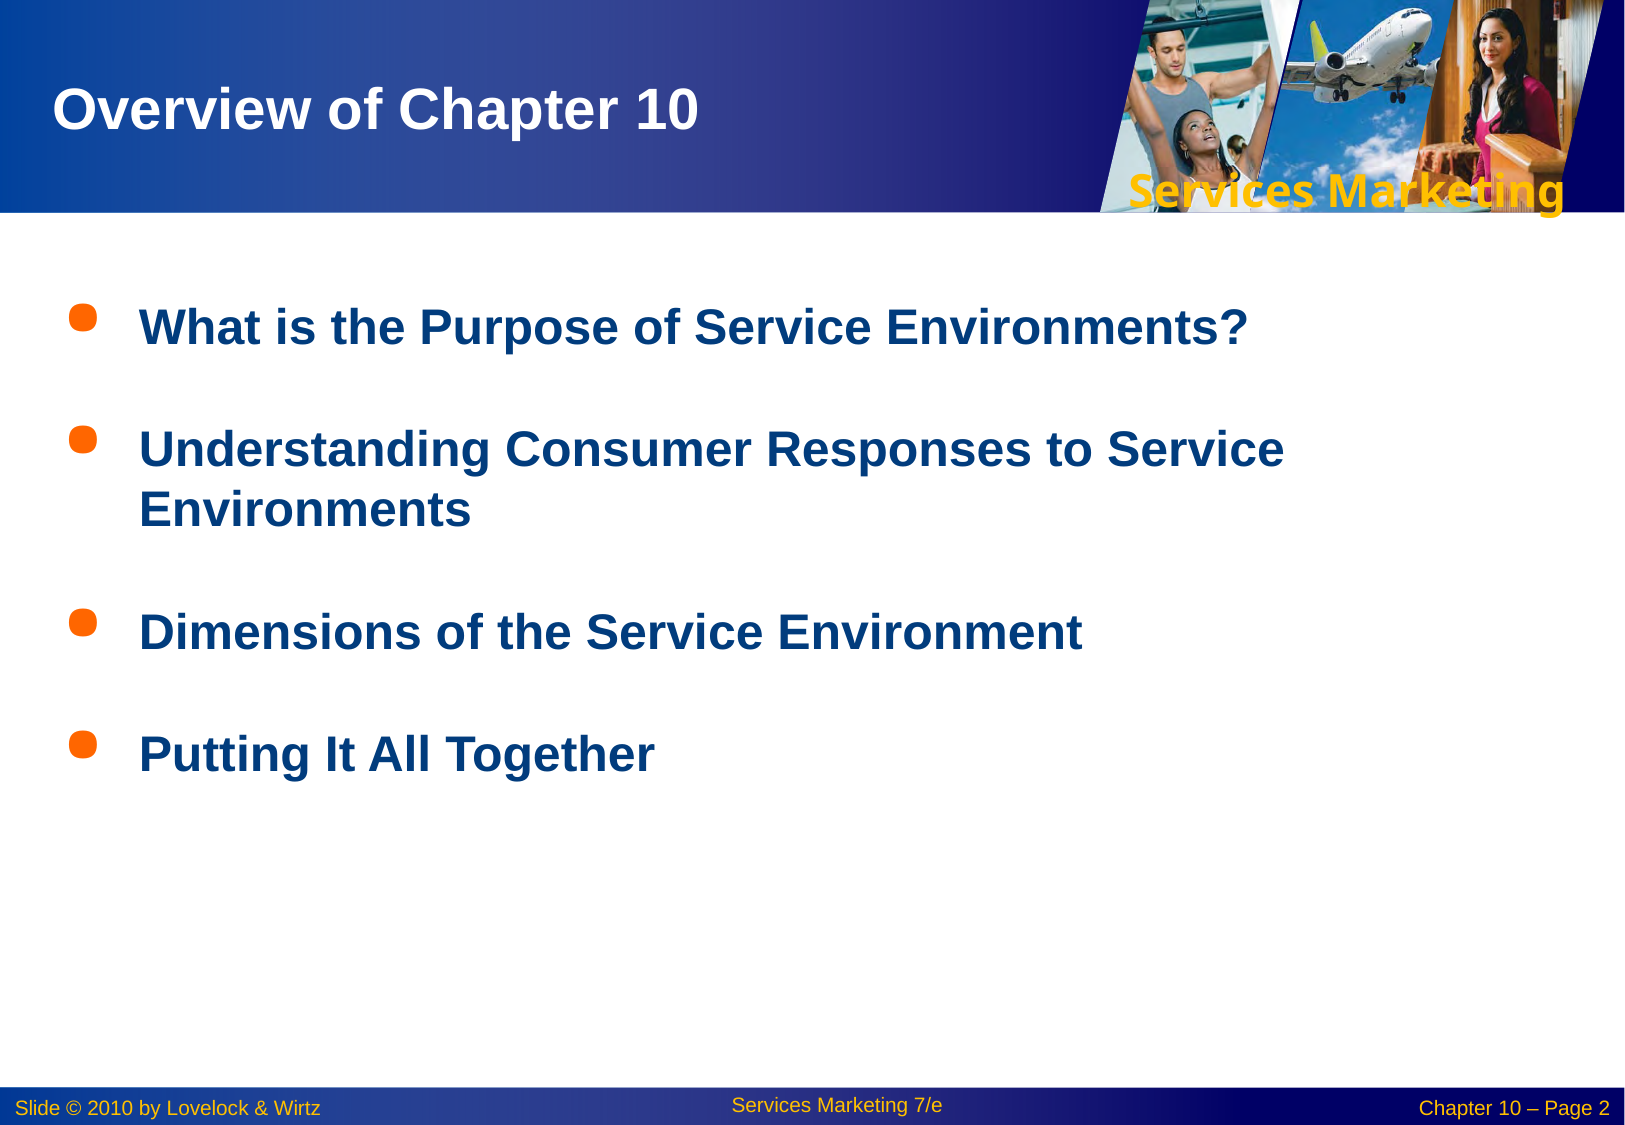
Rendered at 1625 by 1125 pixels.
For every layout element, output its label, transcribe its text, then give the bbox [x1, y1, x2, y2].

list What is the Purpose of Service Environments? Understanding Consumer Responses to Service Environments Dimensions of the Service Environment Putting It All Together [49, 286, 1326, 876]
title Overview of Chapter 10 [36, 37, 1088, 176]
picture [1162, 186, 1172, 192]
picture [1546, 187, 1556, 202]
picture [1100, 0, 1604, 213]
